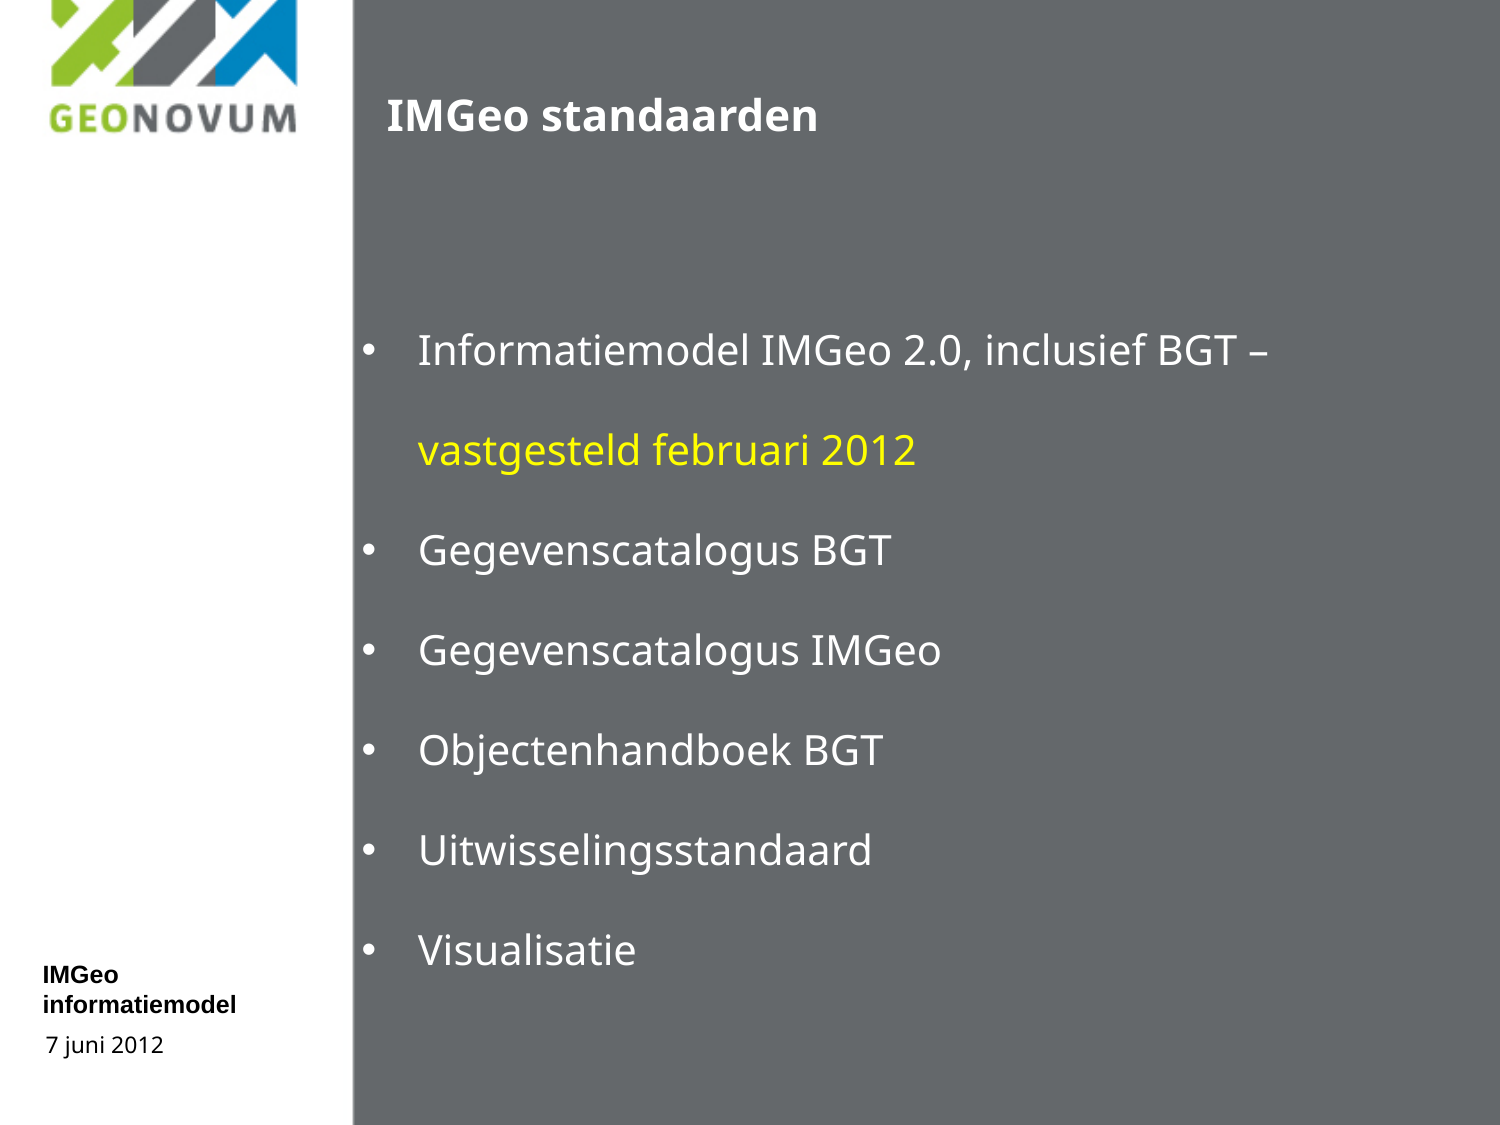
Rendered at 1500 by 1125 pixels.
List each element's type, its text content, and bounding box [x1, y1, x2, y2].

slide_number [32, 1024, 306, 1103]
list Informatiemodel IMGeo 2.0, inclusief BGT – vastgesteld februari 2012 Gegevenscatalogus BGT Gegevenscatalogus IMGeo Objectenhandboek BGT Uitwisselingsstandaard Visualisatie [348, 266, 1500, 1000]
picture [0, 0, 1500, 1125]
title IMGeo standaarden [371, 67, 1081, 162]
footer IMGeo informatiemodel [29, 952, 303, 1008]
